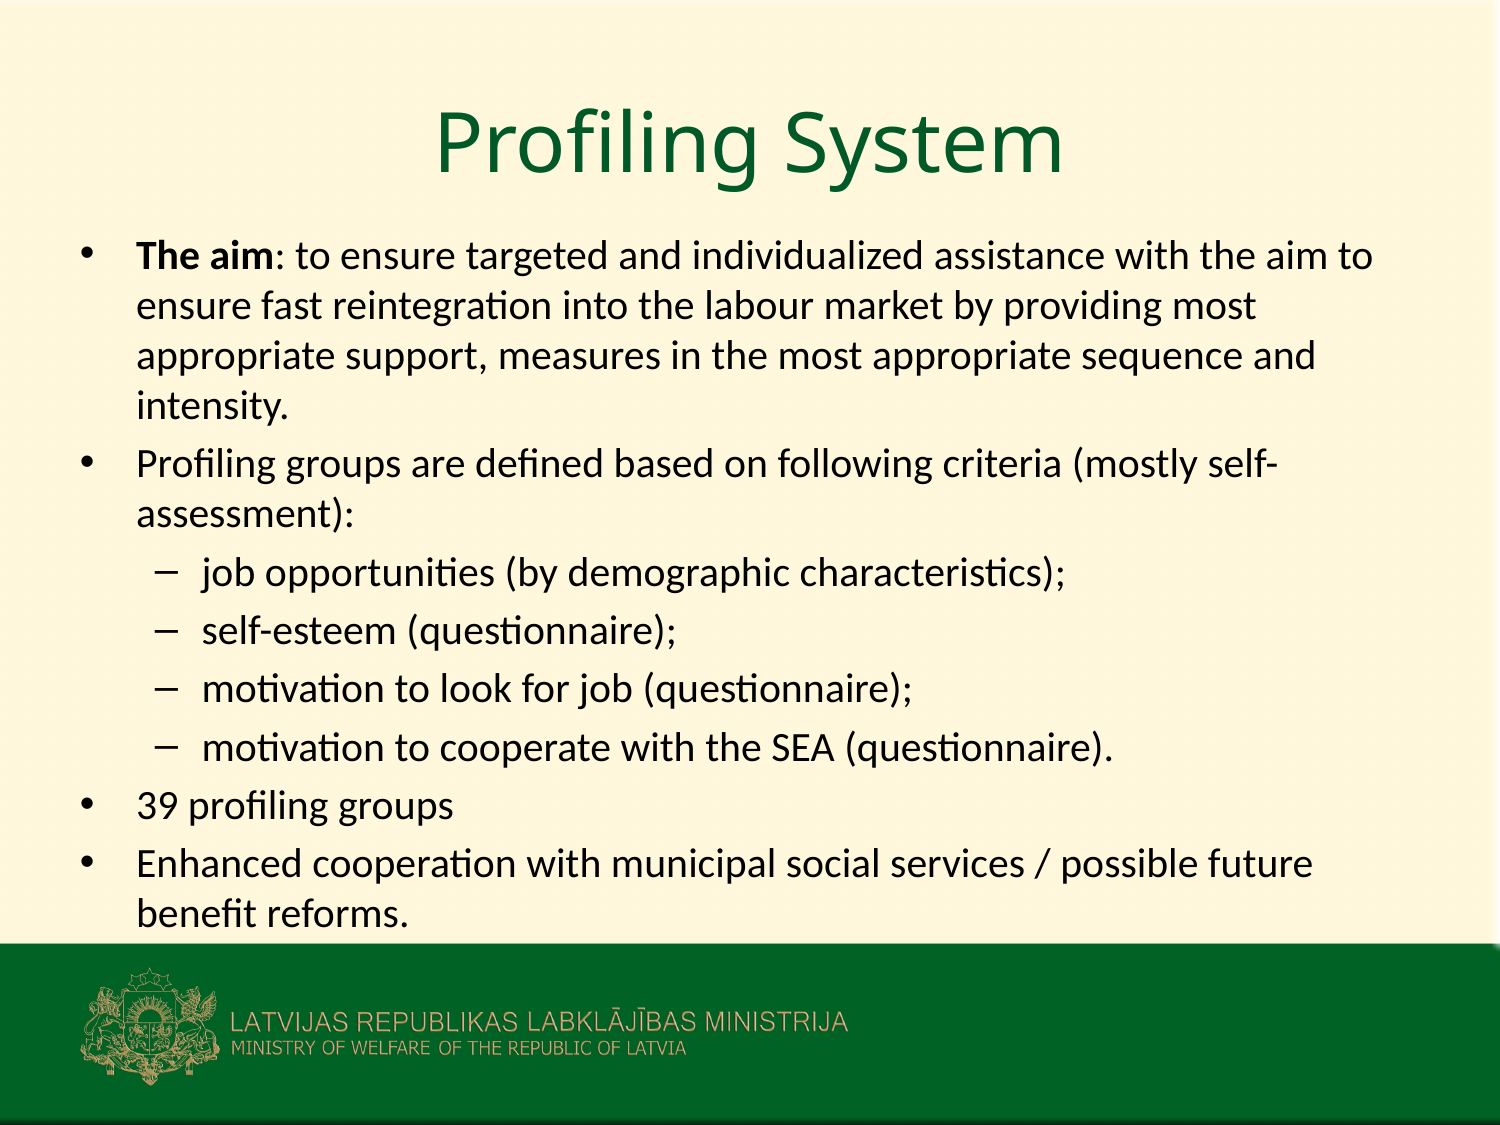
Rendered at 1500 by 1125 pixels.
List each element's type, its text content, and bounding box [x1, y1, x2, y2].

picture [0, 0, 1500, 1125]
title Profiling System [74, 44, 1426, 233]
list The aim: to ensure targeted and individualized assistance with the aim to ensure fast reintegration into the labour market by providing most appropriate support, measures in the most appropriate sequence and intensity. Profiling groups are defined based on following criteria (mostly self-assessment): job opportunities (by demographic characteristics); self-esteem (questionnaire); motivation to look for job (questionnaire); motivation to cooperate with the SEA (questionnaire). 39 profiling groups Enhanced cooperation with municipal social services / possible future benefit reforms. [64, 219, 1416, 963]
